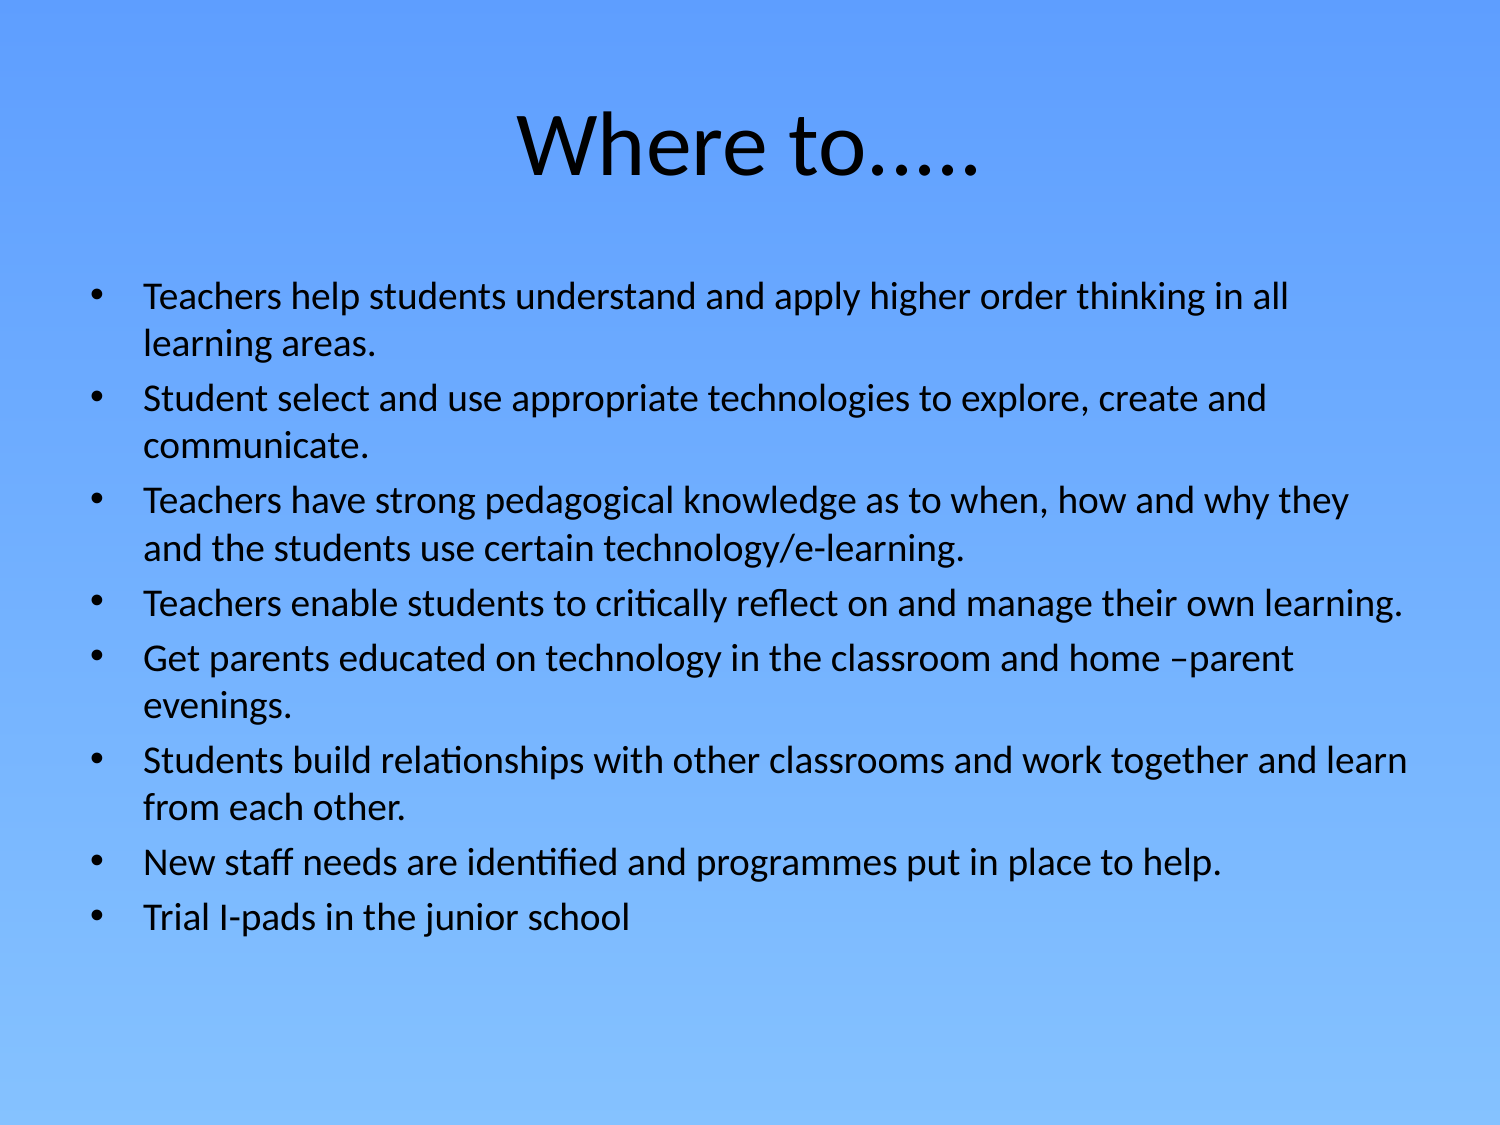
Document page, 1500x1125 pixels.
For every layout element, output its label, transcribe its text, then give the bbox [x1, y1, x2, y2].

list Teachers help students understand and apply higher order thinking in all learning areas. Student select and use appropriate technologies to explore, create and communicate. Teachers have strong pedagogical knowledge as to when, how and why they and the students use certain technology/e-learning. Teachers enable students to critically reflect on and manage their own learning. Get parents educated on technology in the classroom and home –parent evenings. Students build relationships with other classrooms and work together and learn from each other. New staff needs are identified and programmes put in place to help. Trial I-pads in the junior school [75, 262, 1425, 1005]
title Where to..... [75, 45, 1425, 233]
